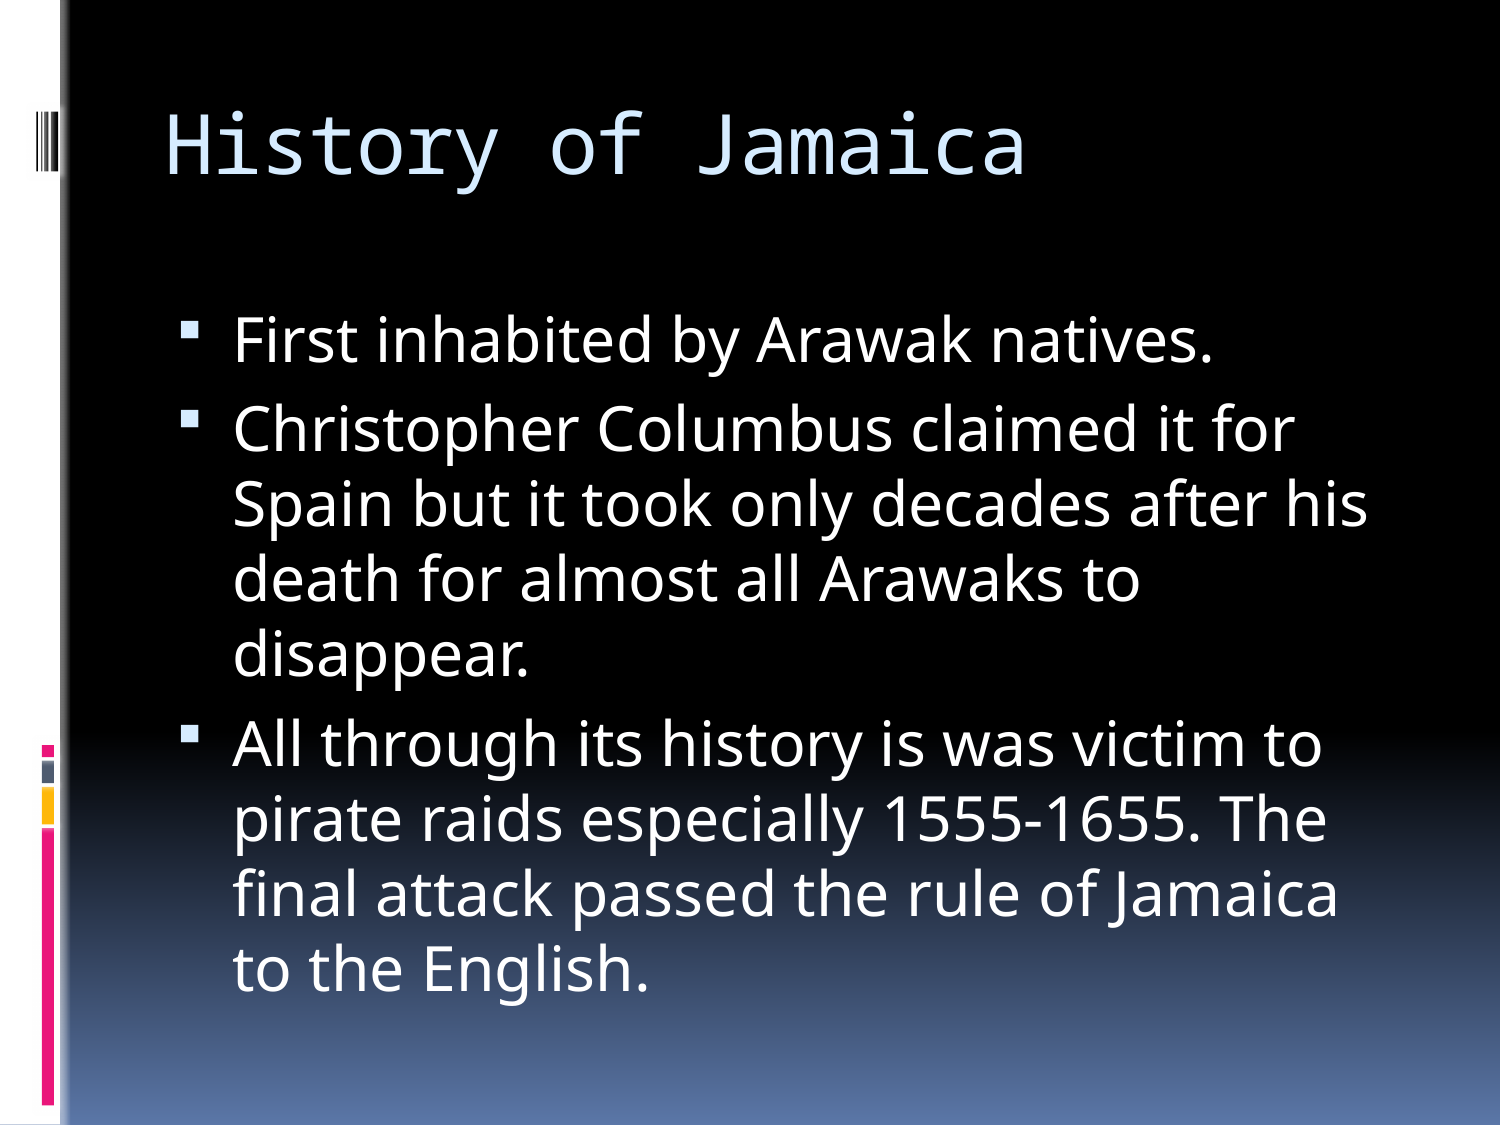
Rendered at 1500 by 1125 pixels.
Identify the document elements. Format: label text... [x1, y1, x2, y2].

title History of Jamaica [150, 83, 1425, 234]
list First inhabited by Arawak natives. Christopher Columbus claimed it for Spain but it took only decades after his death for almost all Arawaks to disappear. All through its history is was victim to pirate raids especially 1555-1655. The final attack passed the rule of Jamaica to the English. [150, 292, 1425, 1043]
